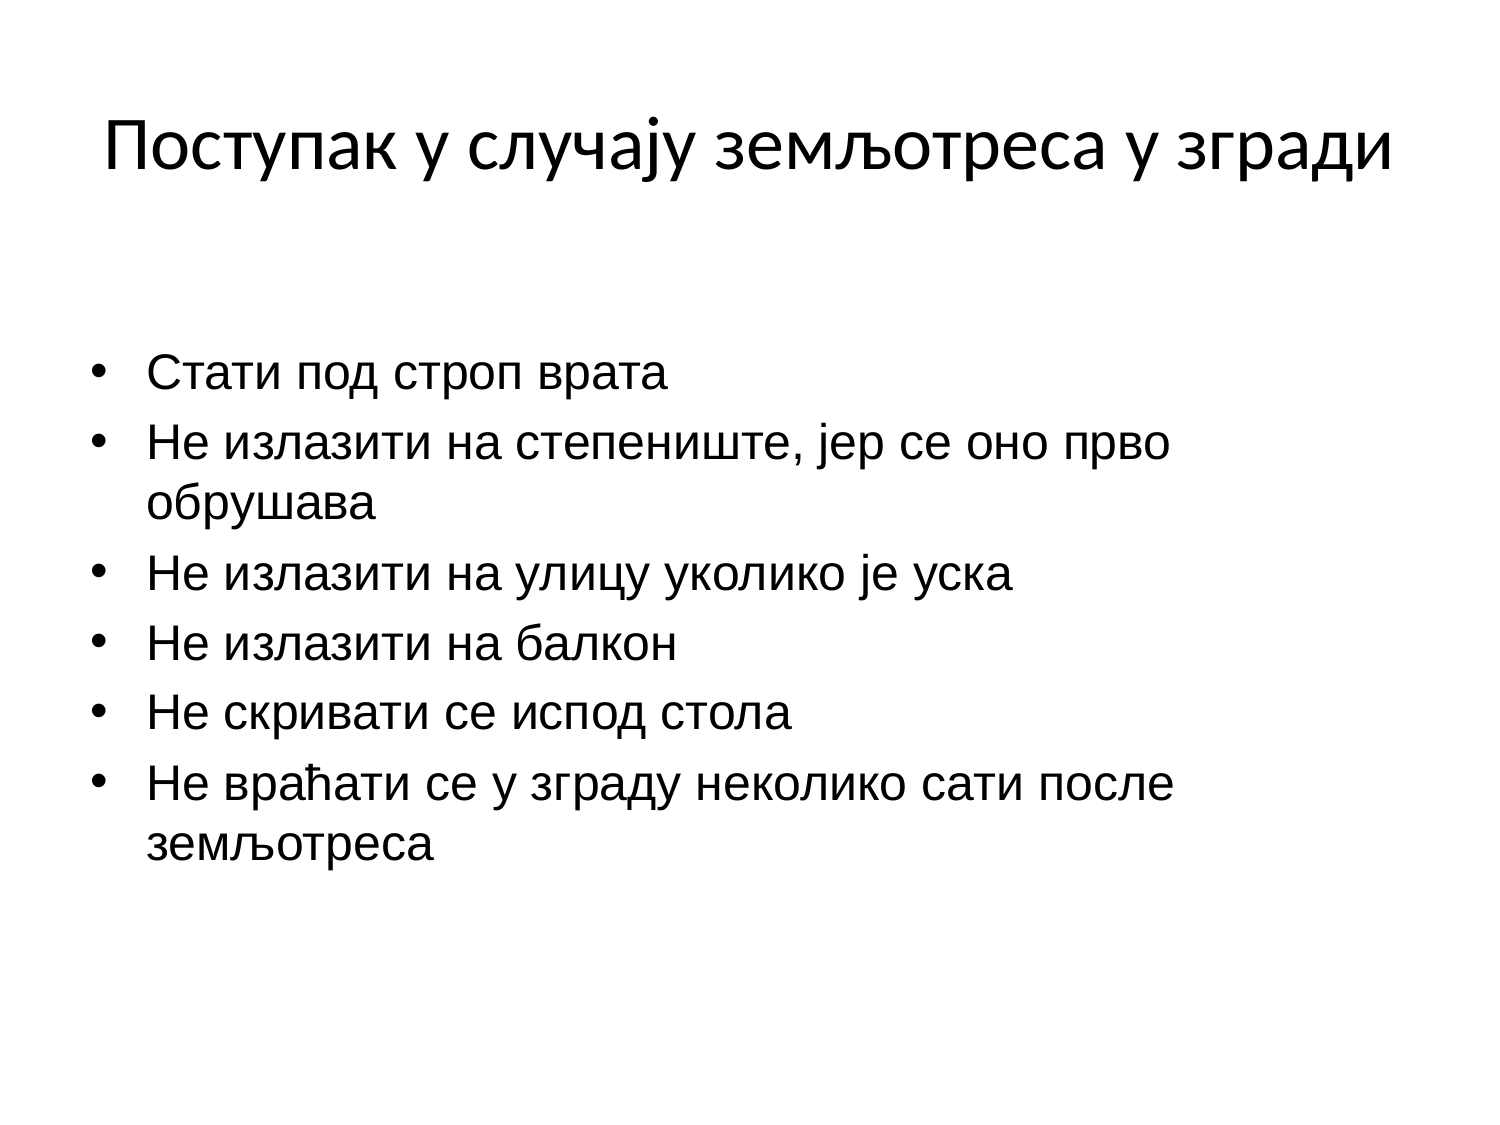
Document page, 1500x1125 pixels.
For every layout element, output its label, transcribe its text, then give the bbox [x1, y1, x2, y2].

title Поступак у случају земљотреса у згради [75, 45, 1425, 233]
list Стати под строп врата Не излазити на степениште, јер се оно прво обрушава Не излазити на улицу уколико је уска Не излазити на балкон Не скривати се испод стола Не враћати се у зграду неколико сати после земљотреса [75, 262, 1425, 1005]
